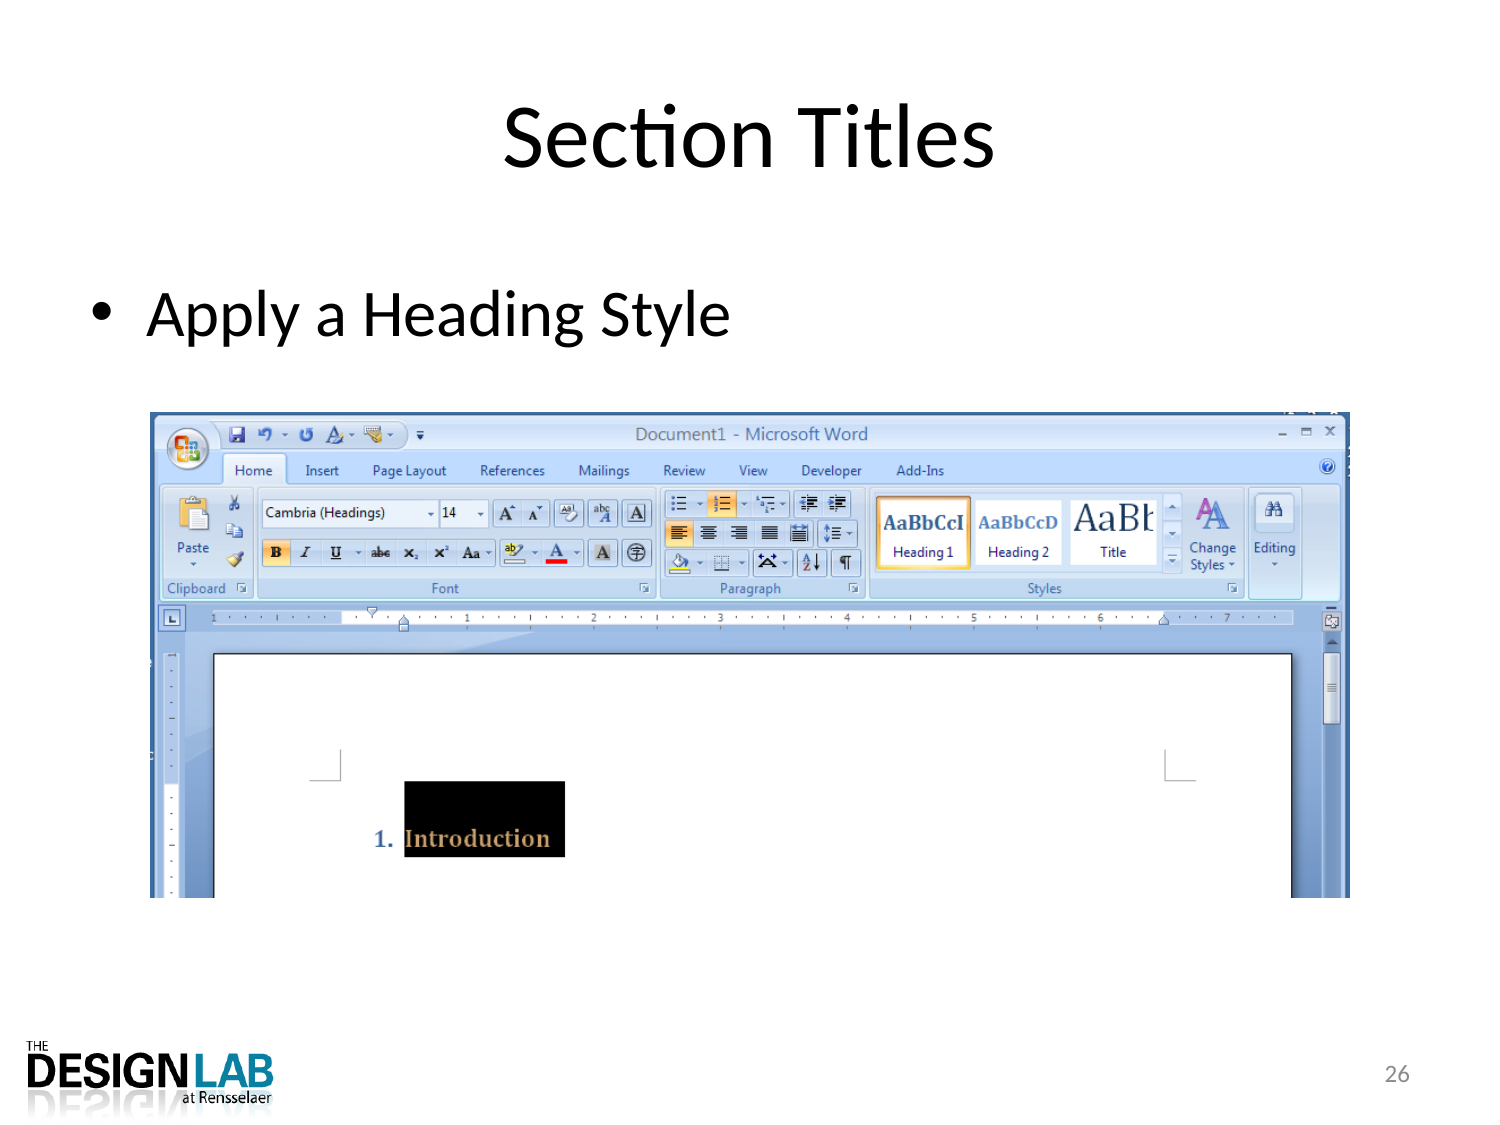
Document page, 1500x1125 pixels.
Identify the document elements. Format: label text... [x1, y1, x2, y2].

slide_number 26 [1074, 1042, 1425, 1103]
picture [149, 412, 1351, 898]
title Section Titles [75, 37, 1425, 225]
list Apply a Heading Style [75, 262, 1425, 400]
picture [24, 1037, 275, 1125]
